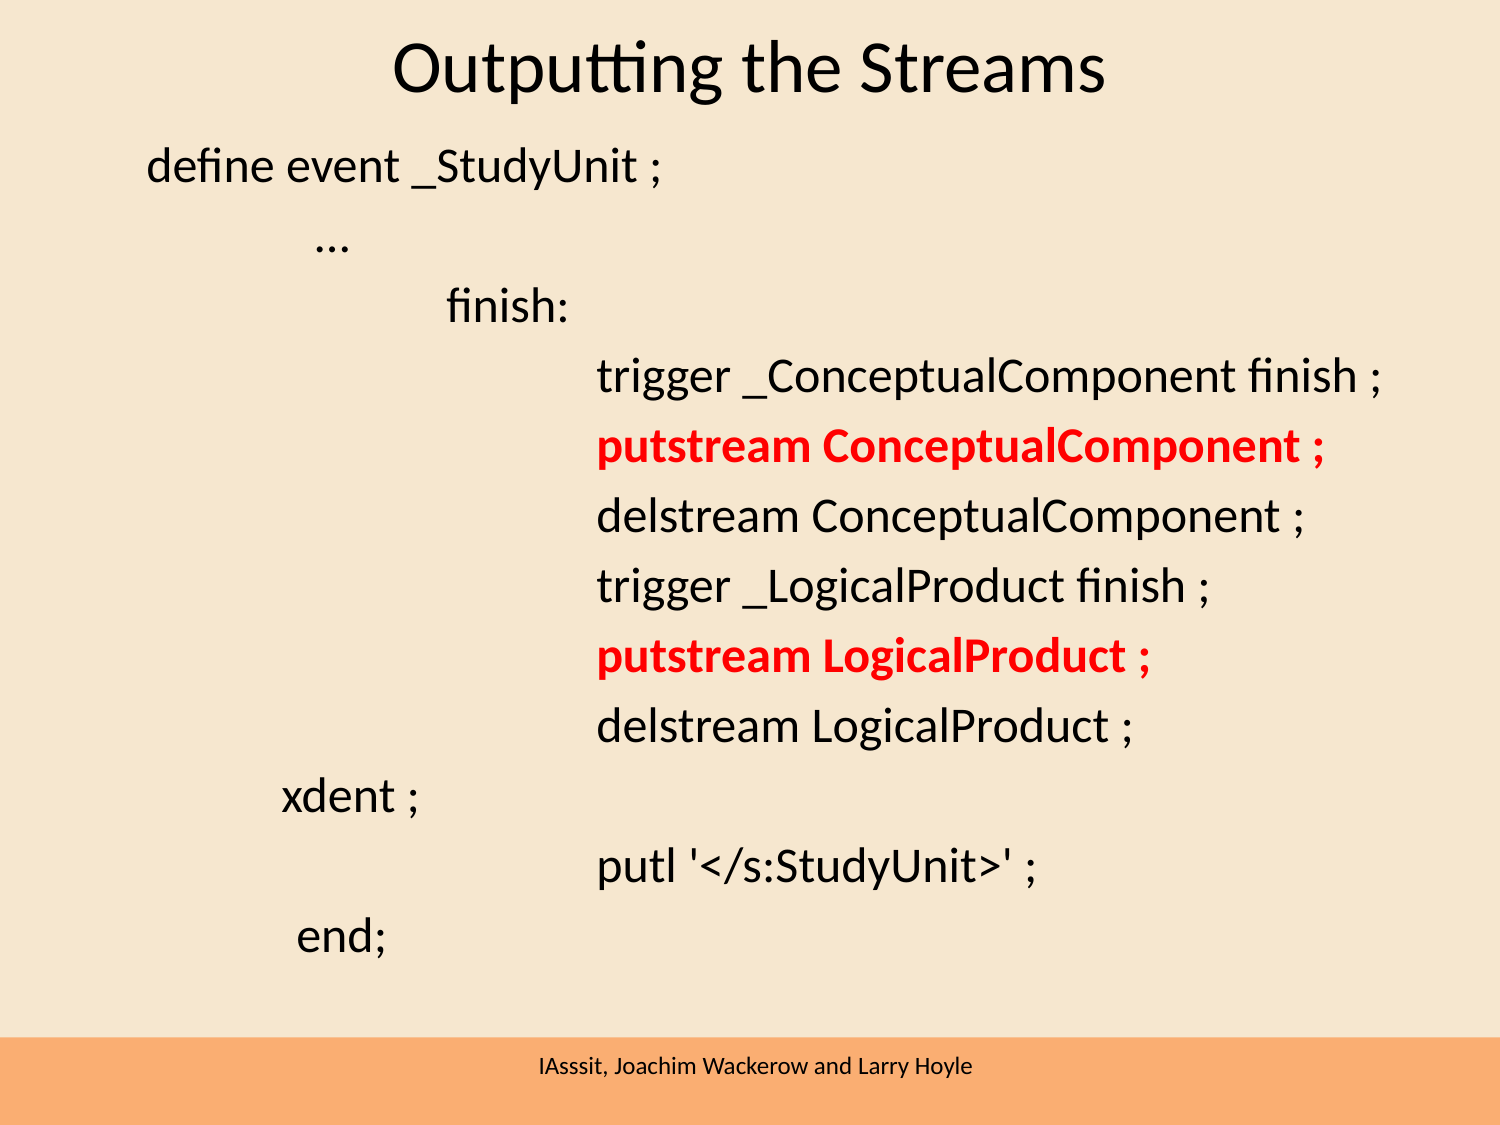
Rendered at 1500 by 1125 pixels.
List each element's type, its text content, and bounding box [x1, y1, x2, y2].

title Outputting the Streams [75, 0, 1425, 125]
footer IAsssit, Joachim Wackerow and Larry Hoyle [399, 1042, 1113, 1103]
list define event _StudyUnit ; … finish: trigger _ConceptualComponent finish ; putstream ConceptualComponent ; delstream ConceptualComponent ; trigger _LogicalProduct finish ; putstream LogicalProduct ; delstream LogicalProduct ; xdent ; putl '</s:StudyUnit>' ; end; [75, 125, 1425, 1025]
